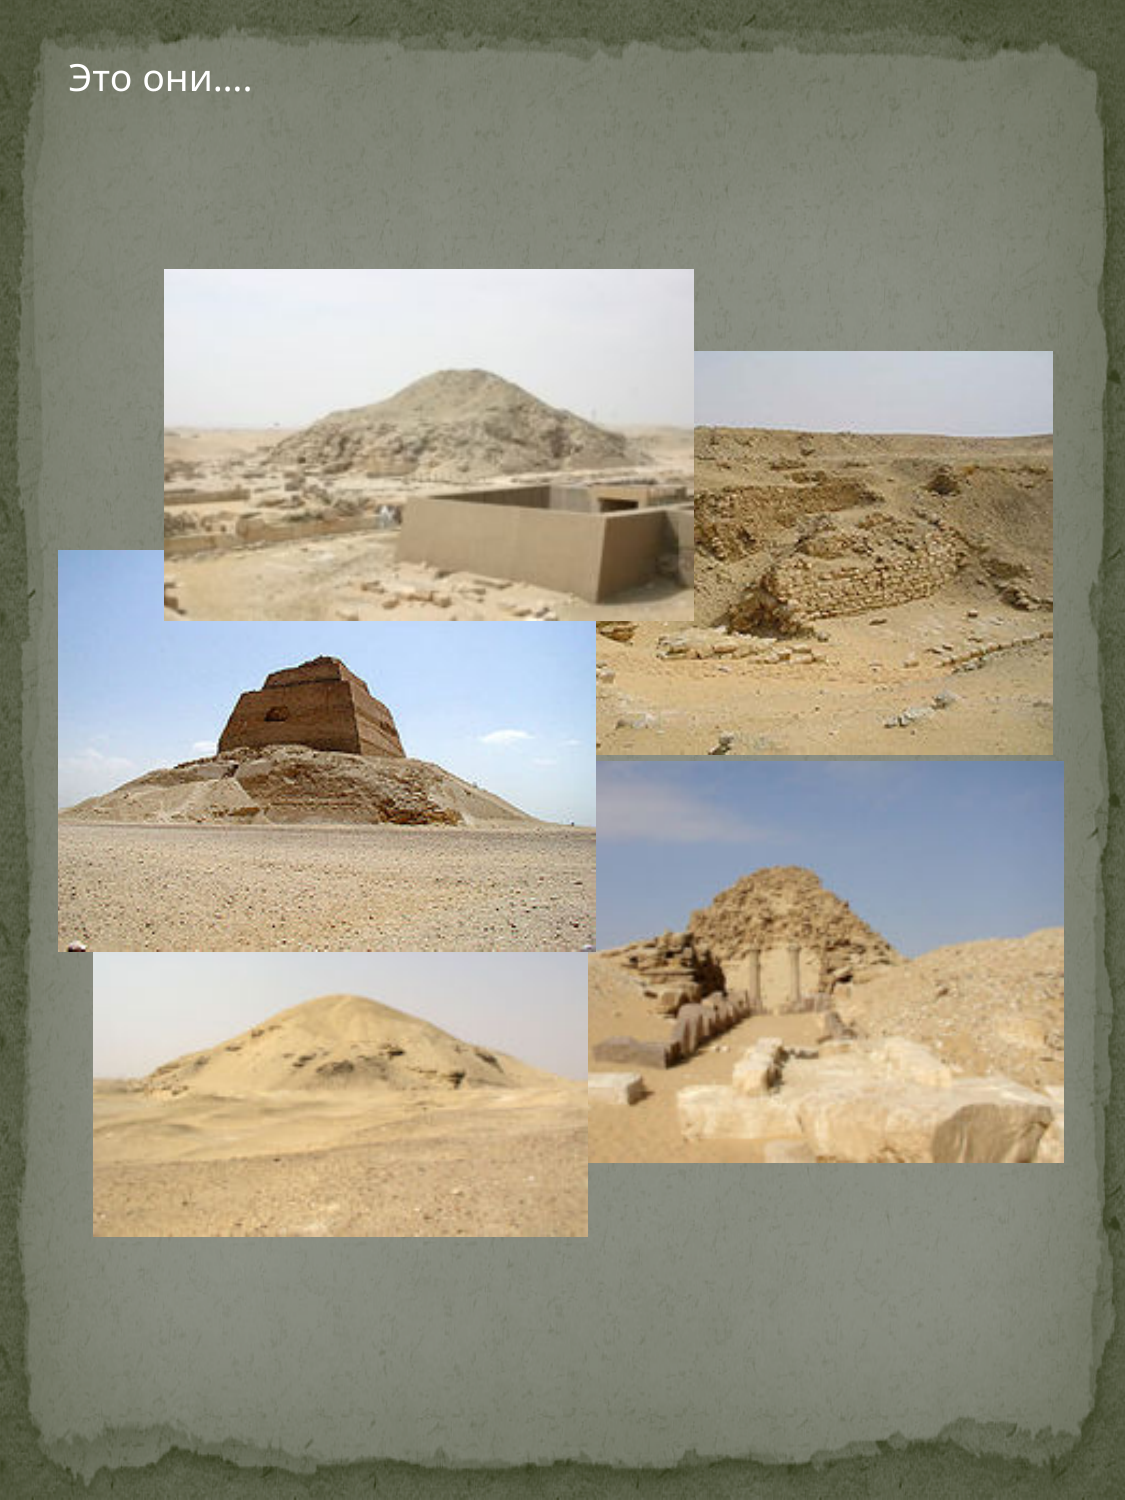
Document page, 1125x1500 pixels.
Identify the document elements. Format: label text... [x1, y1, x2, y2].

picture [58, 269, 1065, 1237]
text_box Это они…. [53, 46, 268, 107]
